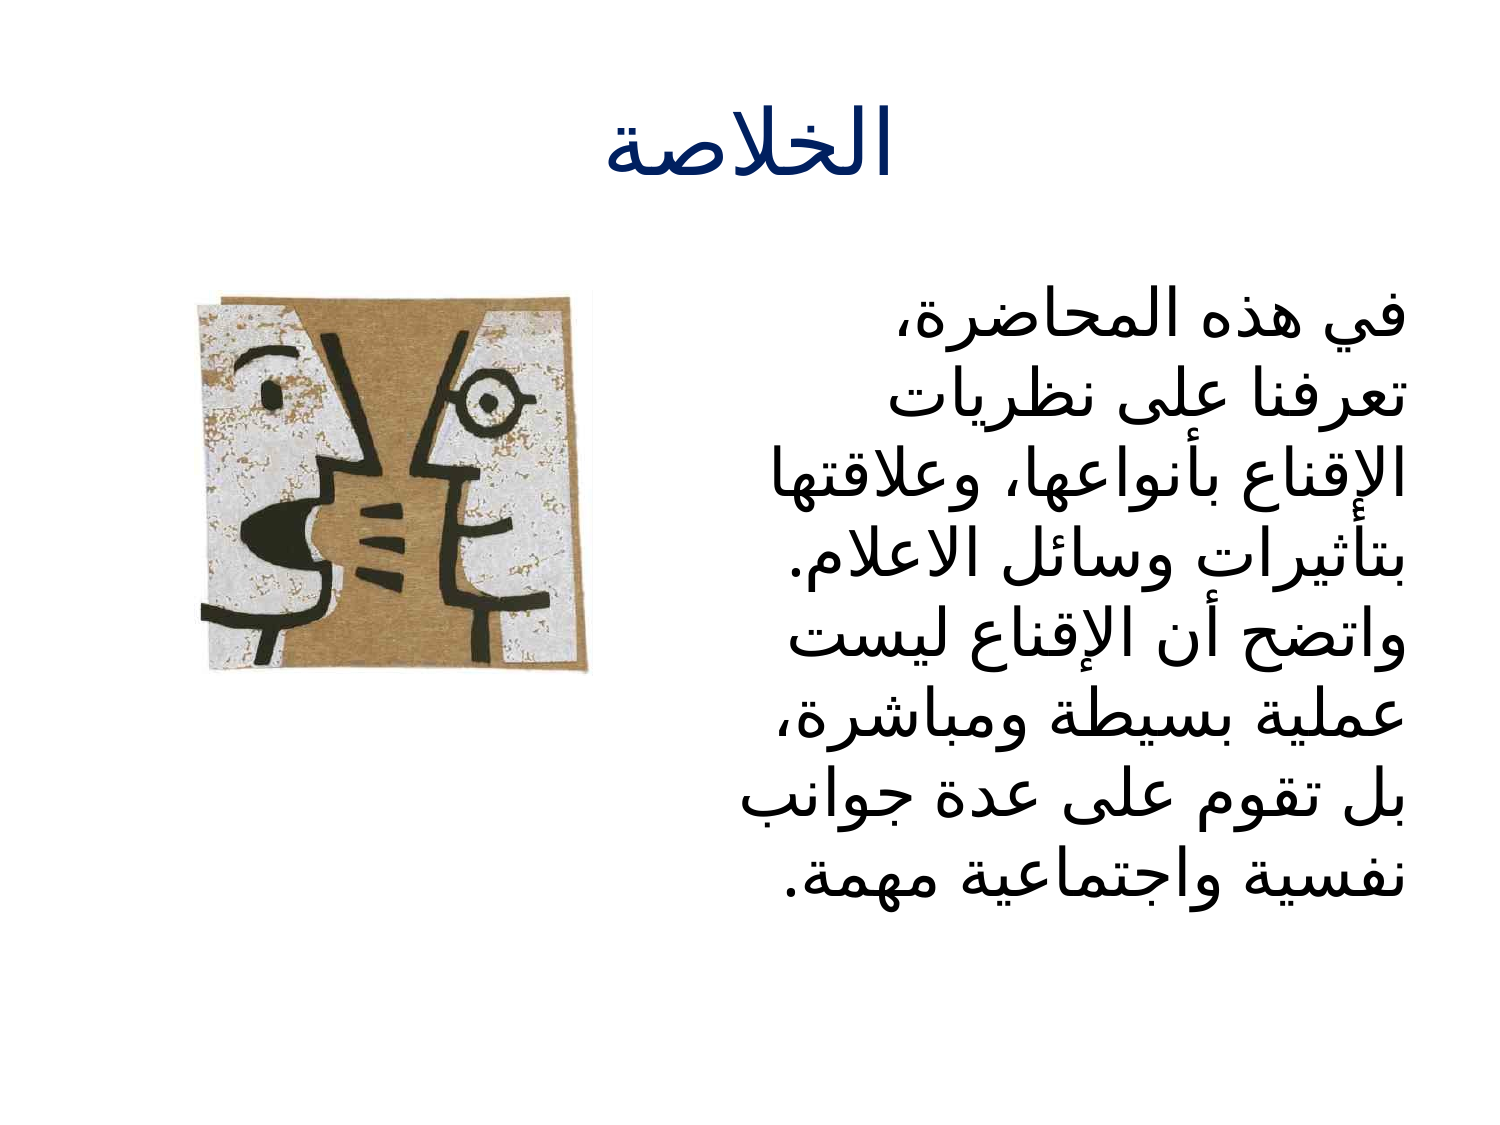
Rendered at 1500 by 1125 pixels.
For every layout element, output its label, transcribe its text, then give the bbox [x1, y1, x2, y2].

title الخلاصة [75, 45, 1425, 233]
list في هذه المحاضرة، تعرفنا على نظريات الإقناع بأنواعها، وعلاقتها بتأثيرات وسائل الاعلام. واتضح أن الإقناع ليست عملية بسيطة ومباشرة، بل تقوم على عدة جوانب نفسية واجتماعية مهمة. [714, 262, 1425, 1005]
picture [194, 290, 593, 676]
